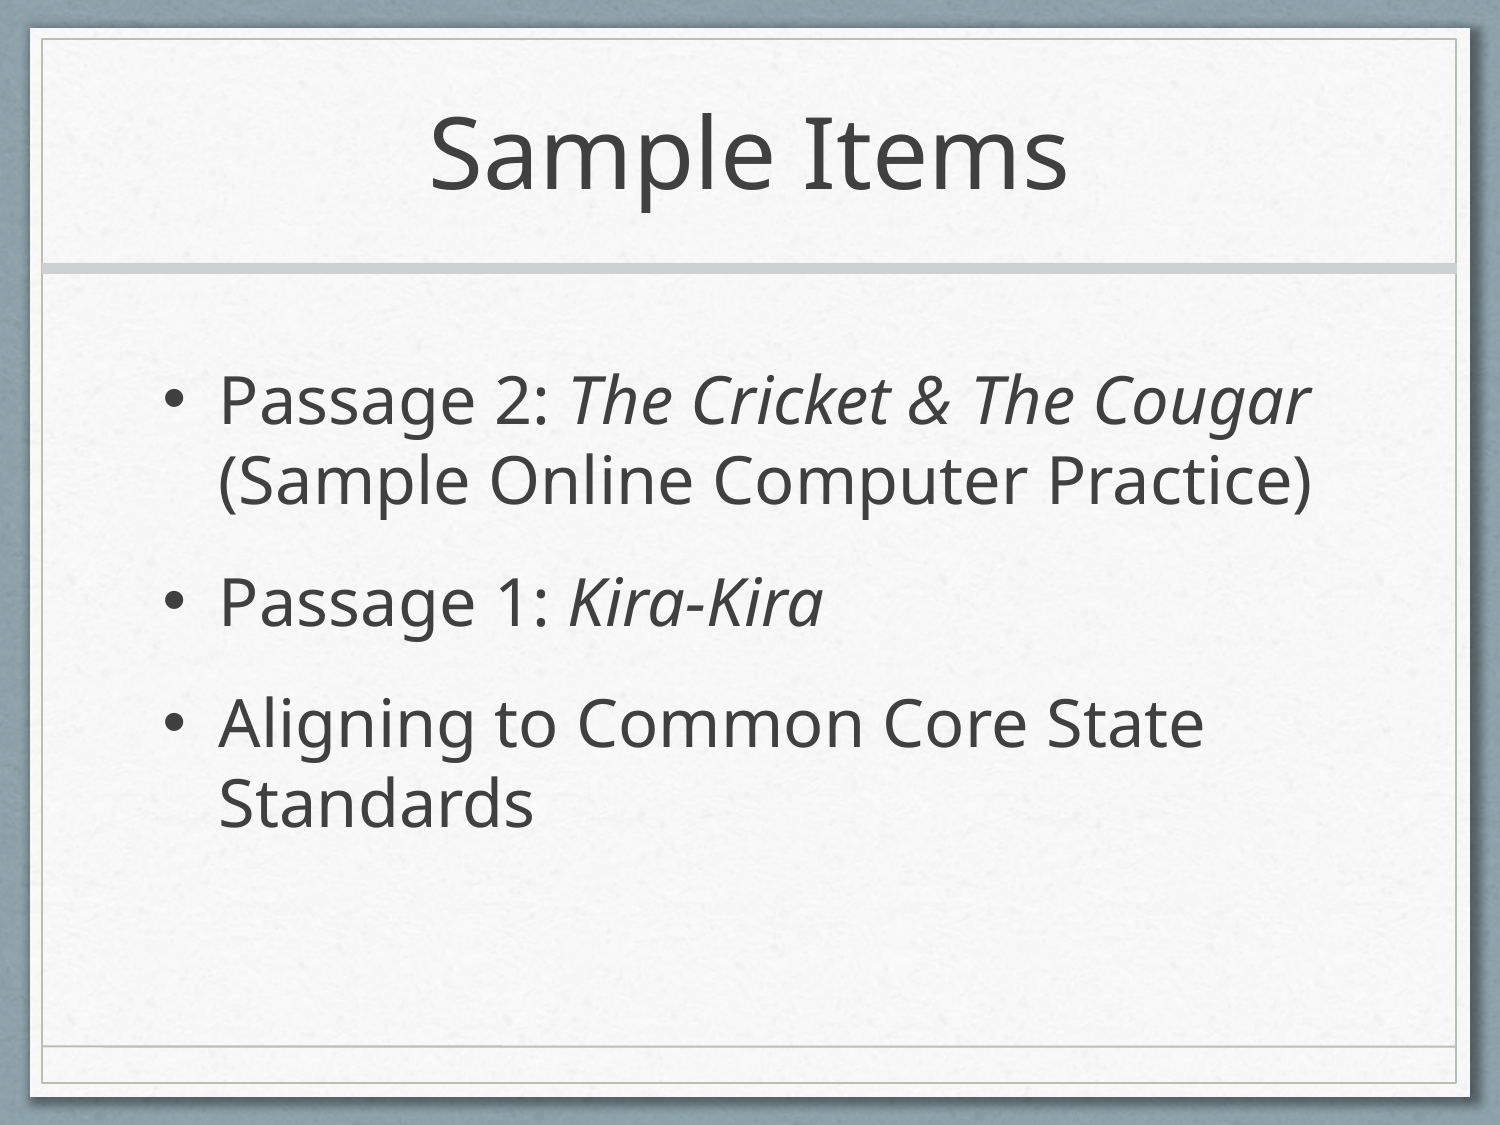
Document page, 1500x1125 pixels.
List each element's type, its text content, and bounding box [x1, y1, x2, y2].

list Passage 2: The Cricket & The Cougar (Sample Online Computer Practice) Passage 1: Kira-Kira Aligning to Common Core State Standards [147, 350, 1353, 995]
picture [30, 28, 1470, 1097]
title Sample Items [147, 40, 1353, 260]
